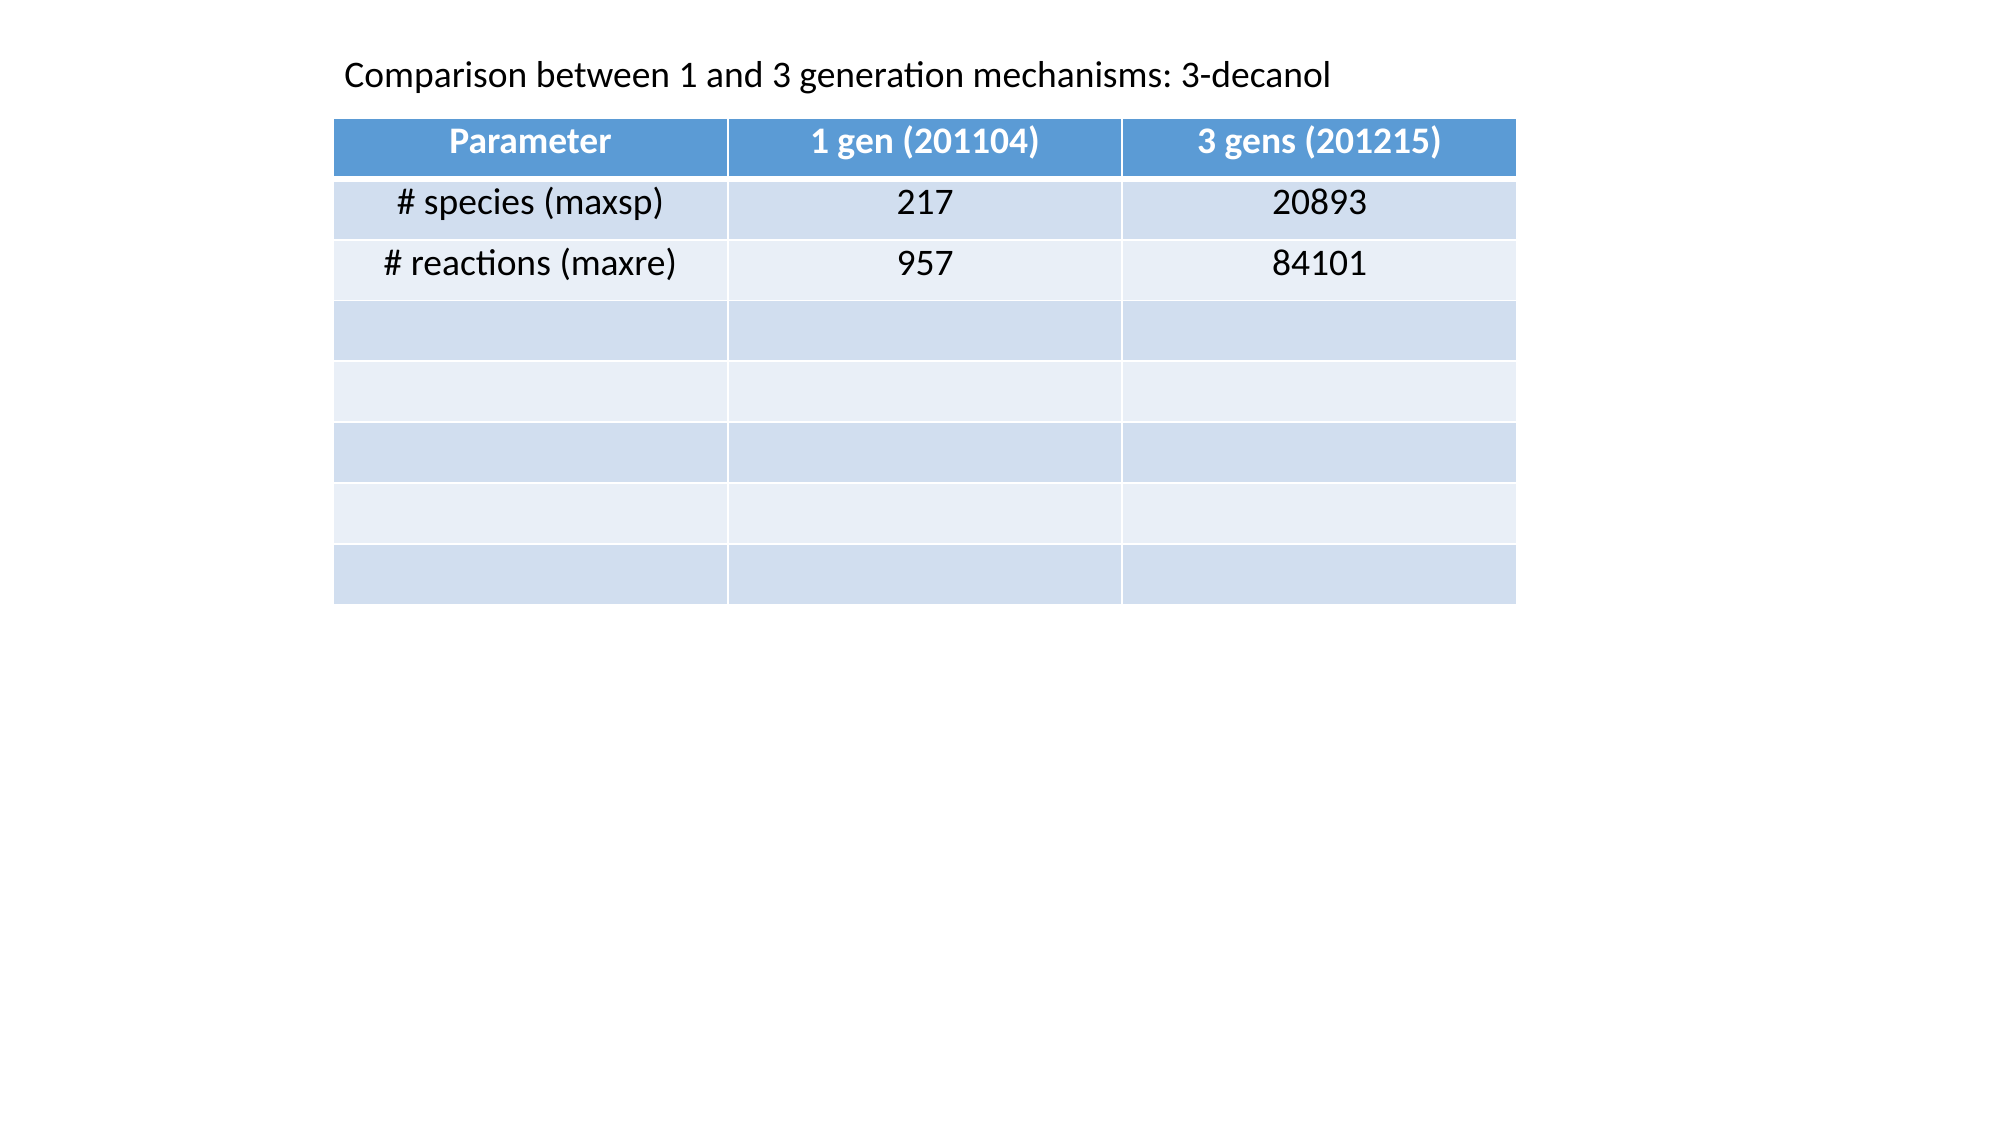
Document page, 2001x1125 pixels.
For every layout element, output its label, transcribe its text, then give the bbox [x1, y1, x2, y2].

table_cell [729, 423, 1121, 482]
table_cell 20893 [1123, 182, 1516, 239]
table_cell [334, 362, 727, 421]
table_cell 957 [729, 241, 1121, 300]
table_cell [1123, 362, 1516, 421]
text_box Comparison between 1 and 3 generation mechanisms: 3-decanol [329, 42, 1665, 102]
table_cell # reactions (maxre) [334, 241, 727, 300]
table_cell [1123, 484, 1516, 543]
table_cell # species (maxsp) [334, 182, 727, 239]
table_header Parameter [334, 119, 727, 176]
table_header 1 gen (201104) [729, 119, 1121, 176]
table_cell 84101 [1123, 241, 1516, 300]
table_cell [729, 301, 1121, 360]
table_cell [729, 484, 1121, 543]
table_cell 217 [729, 182, 1121, 239]
table_cell [334, 484, 727, 543]
table_cell [1123, 545, 1516, 604]
table_cell [334, 423, 727, 482]
table_cell [334, 301, 727, 360]
table_cell [1123, 301, 1516, 360]
table_cell [334, 545, 727, 604]
table_cell [729, 545, 1121, 604]
table_header 3 gens (201215) [1123, 119, 1516, 176]
table_cell [729, 362, 1121, 421]
table_cell [1123, 423, 1516, 482]
